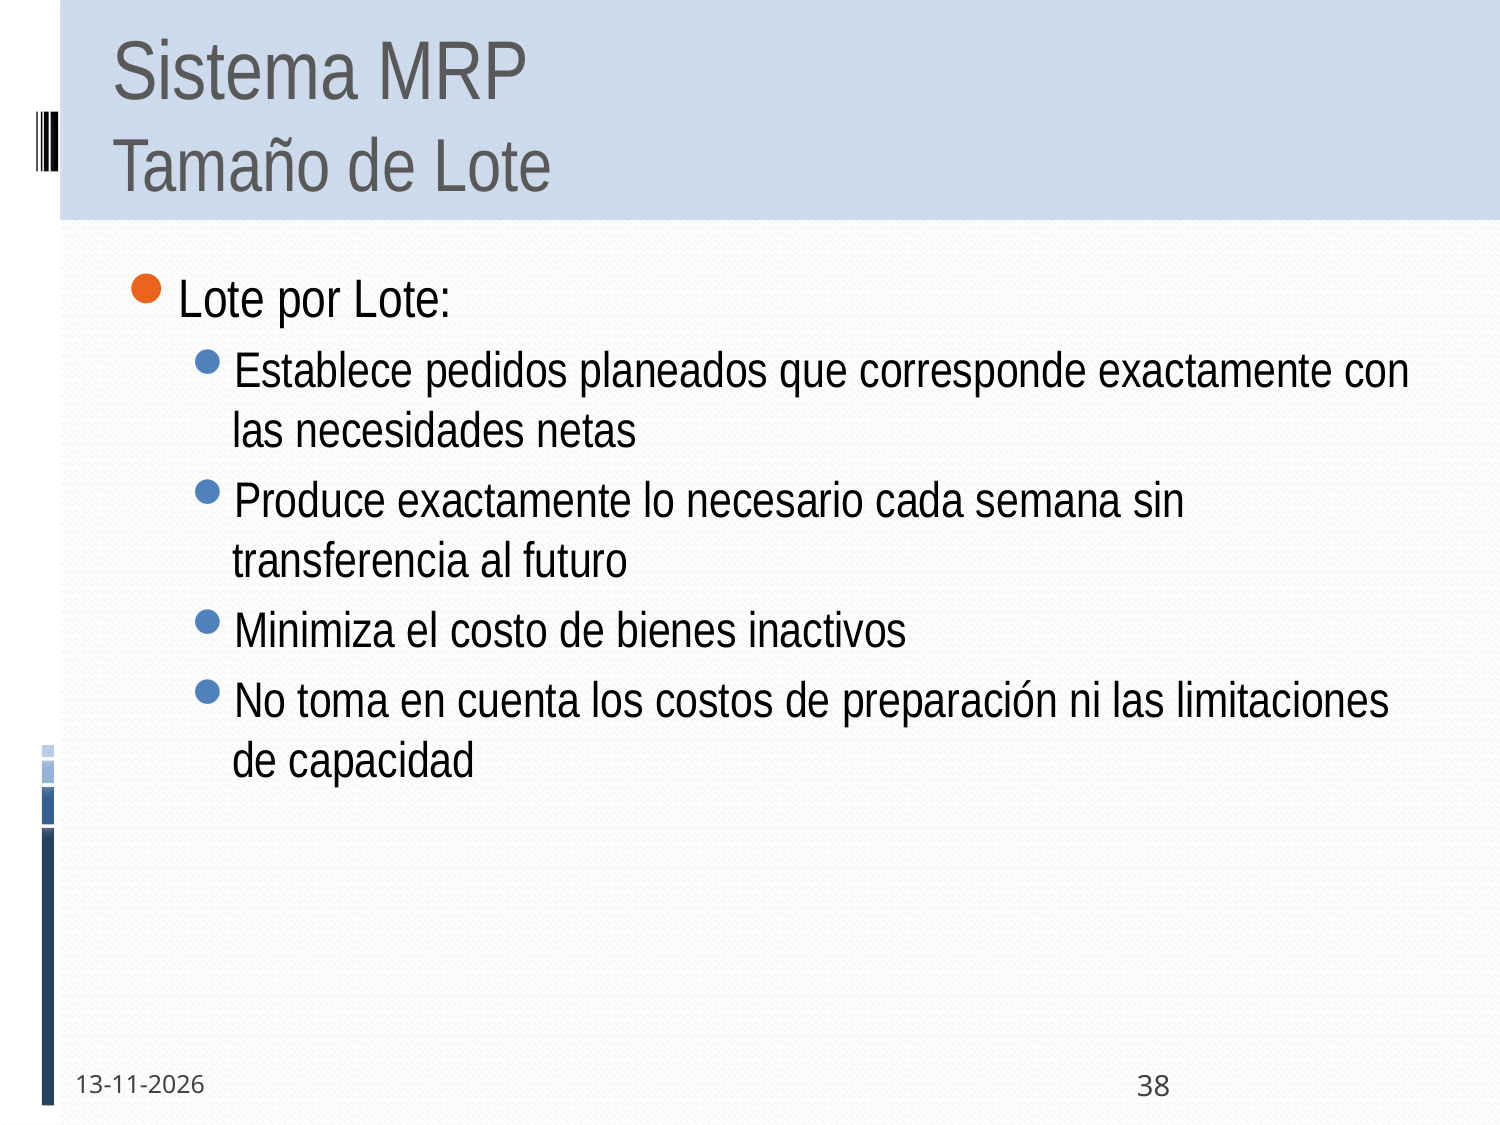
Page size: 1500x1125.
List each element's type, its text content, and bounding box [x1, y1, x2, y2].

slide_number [75, 1042, 243, 1103]
title Sistema MRP Tamaño de Lote [111, 18, 1436, 207]
slide_number 38 [1045, 1046, 1171, 1107]
list Lote por Lote: Establece pedidos planeados que corresponde exactamente con las necesidades netas Produce exactamente lo necesario cada semana sin transferencia al futuro Minimiza el costo de bienes inactivos No toma en cuenta los costos de preparación ni las limitaciones de capacidad [111, 255, 1436, 1038]
